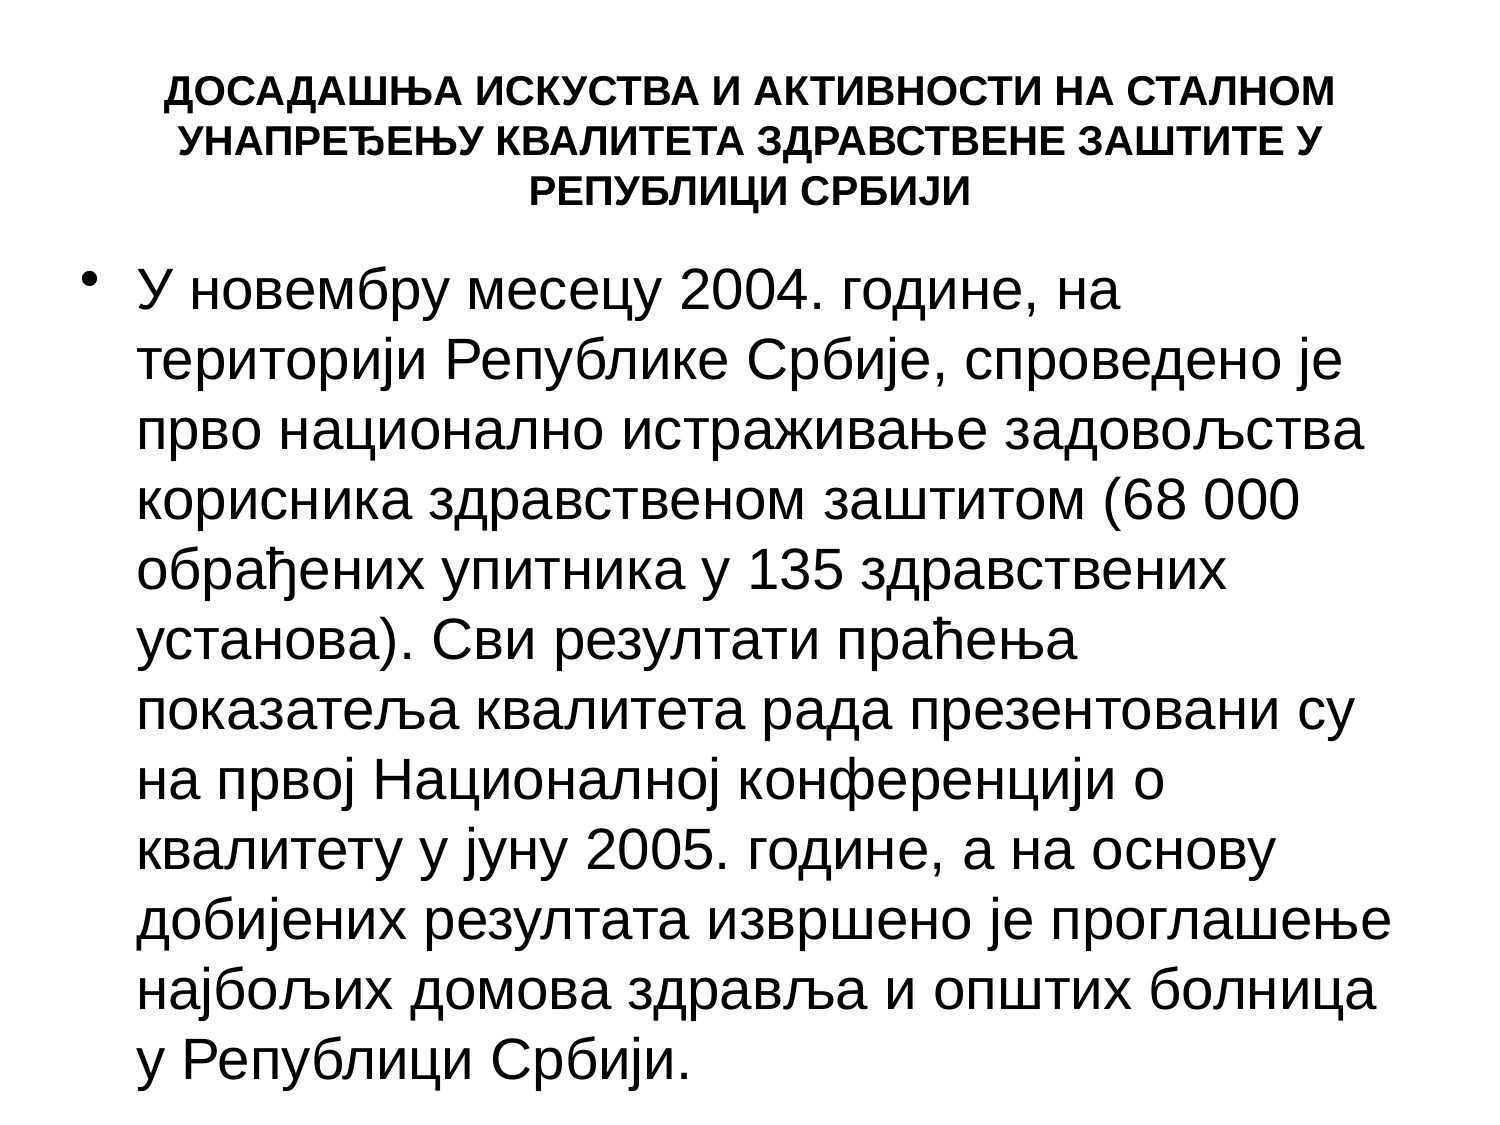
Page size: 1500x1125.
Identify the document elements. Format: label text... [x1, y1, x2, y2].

list У новембру месецу 2004. године, на територији Републике Србије, спроведено је прво национално истраживање задовољства корисника здравственом заштитом (68 000 обрађених упитника у 135 здравствених установа). Сви резултати праћења показатеља квалитета рада презентовани су на првој Националној конференцији о квалитету у јуну 2005. године, а на основу добијених резултата извршено је проглашење најбољих домова здравља и општих болница у Републици Србији. [64, 243, 1415, 986]
title ДОСАДАШЊА ИСКУСТВА И АКТИВНОСТИ НА СТАЛНОМ УНАПРЕЂЕЊУ КВАЛИТЕТА ЗДРАВСТВЕНЕ ЗАШТИТЕ У РЕПУБЛИЦИ СРБИЈИ [75, 45, 1425, 233]
